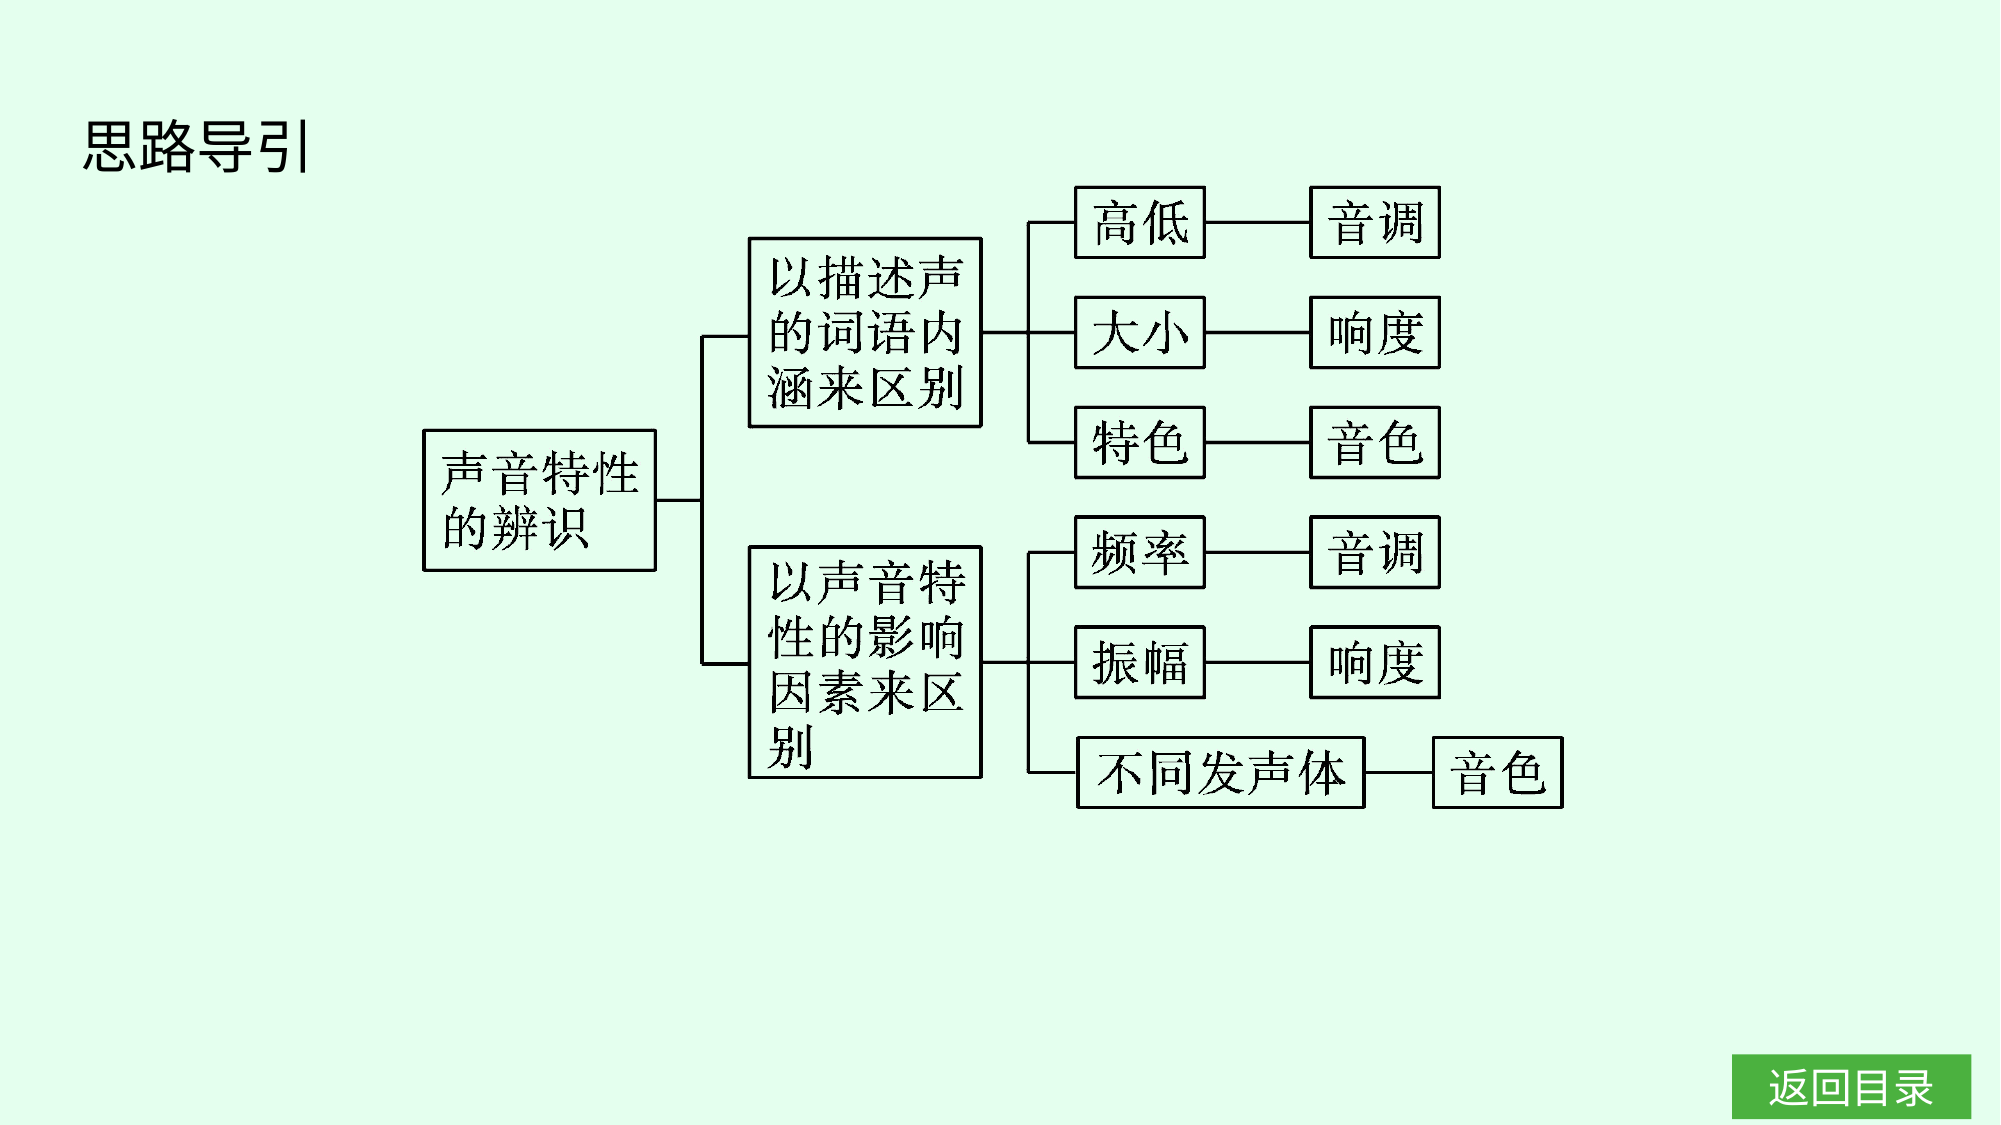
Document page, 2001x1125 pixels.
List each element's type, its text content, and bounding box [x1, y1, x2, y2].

picture [420, 180, 1568, 809]
text_box 思路导引 [65, 81, 342, 188]
